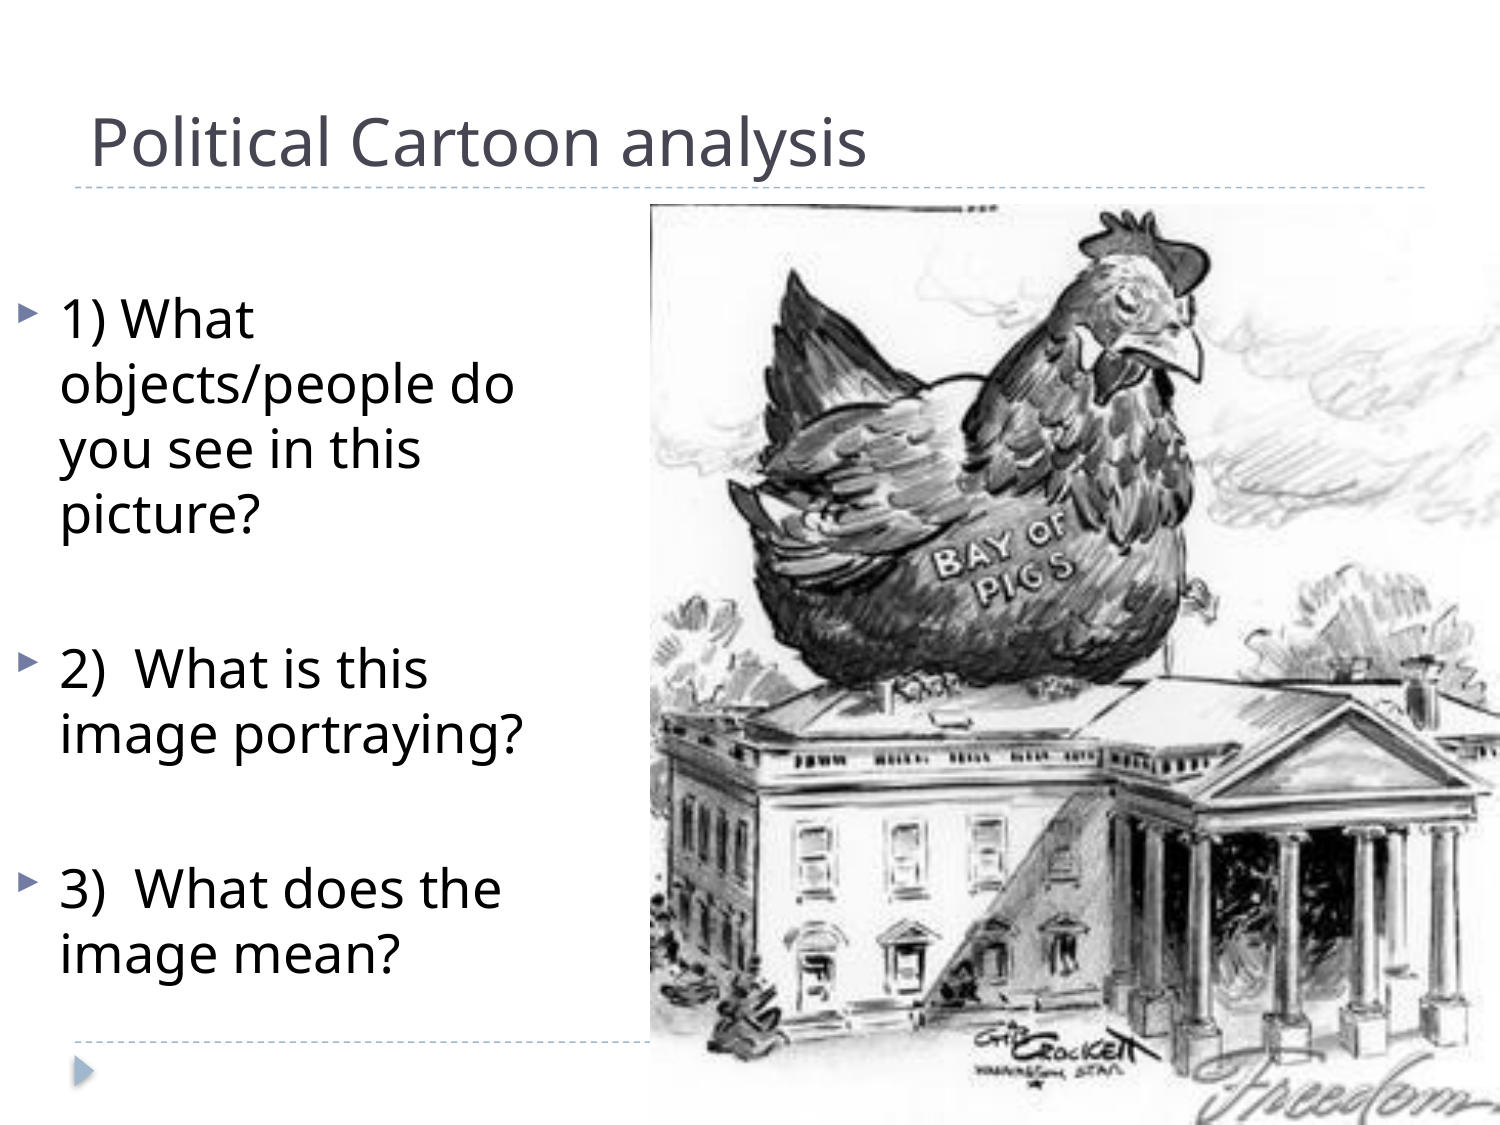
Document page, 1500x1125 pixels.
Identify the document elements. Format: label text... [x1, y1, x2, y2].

list 1) What objects/people do you see in this picture? 2) What is this image portraying? 3) What does the image mean? [0, 200, 563, 1010]
title Political Cartoon analysis [75, 37, 1425, 188]
picture [649, 204, 1500, 1125]
